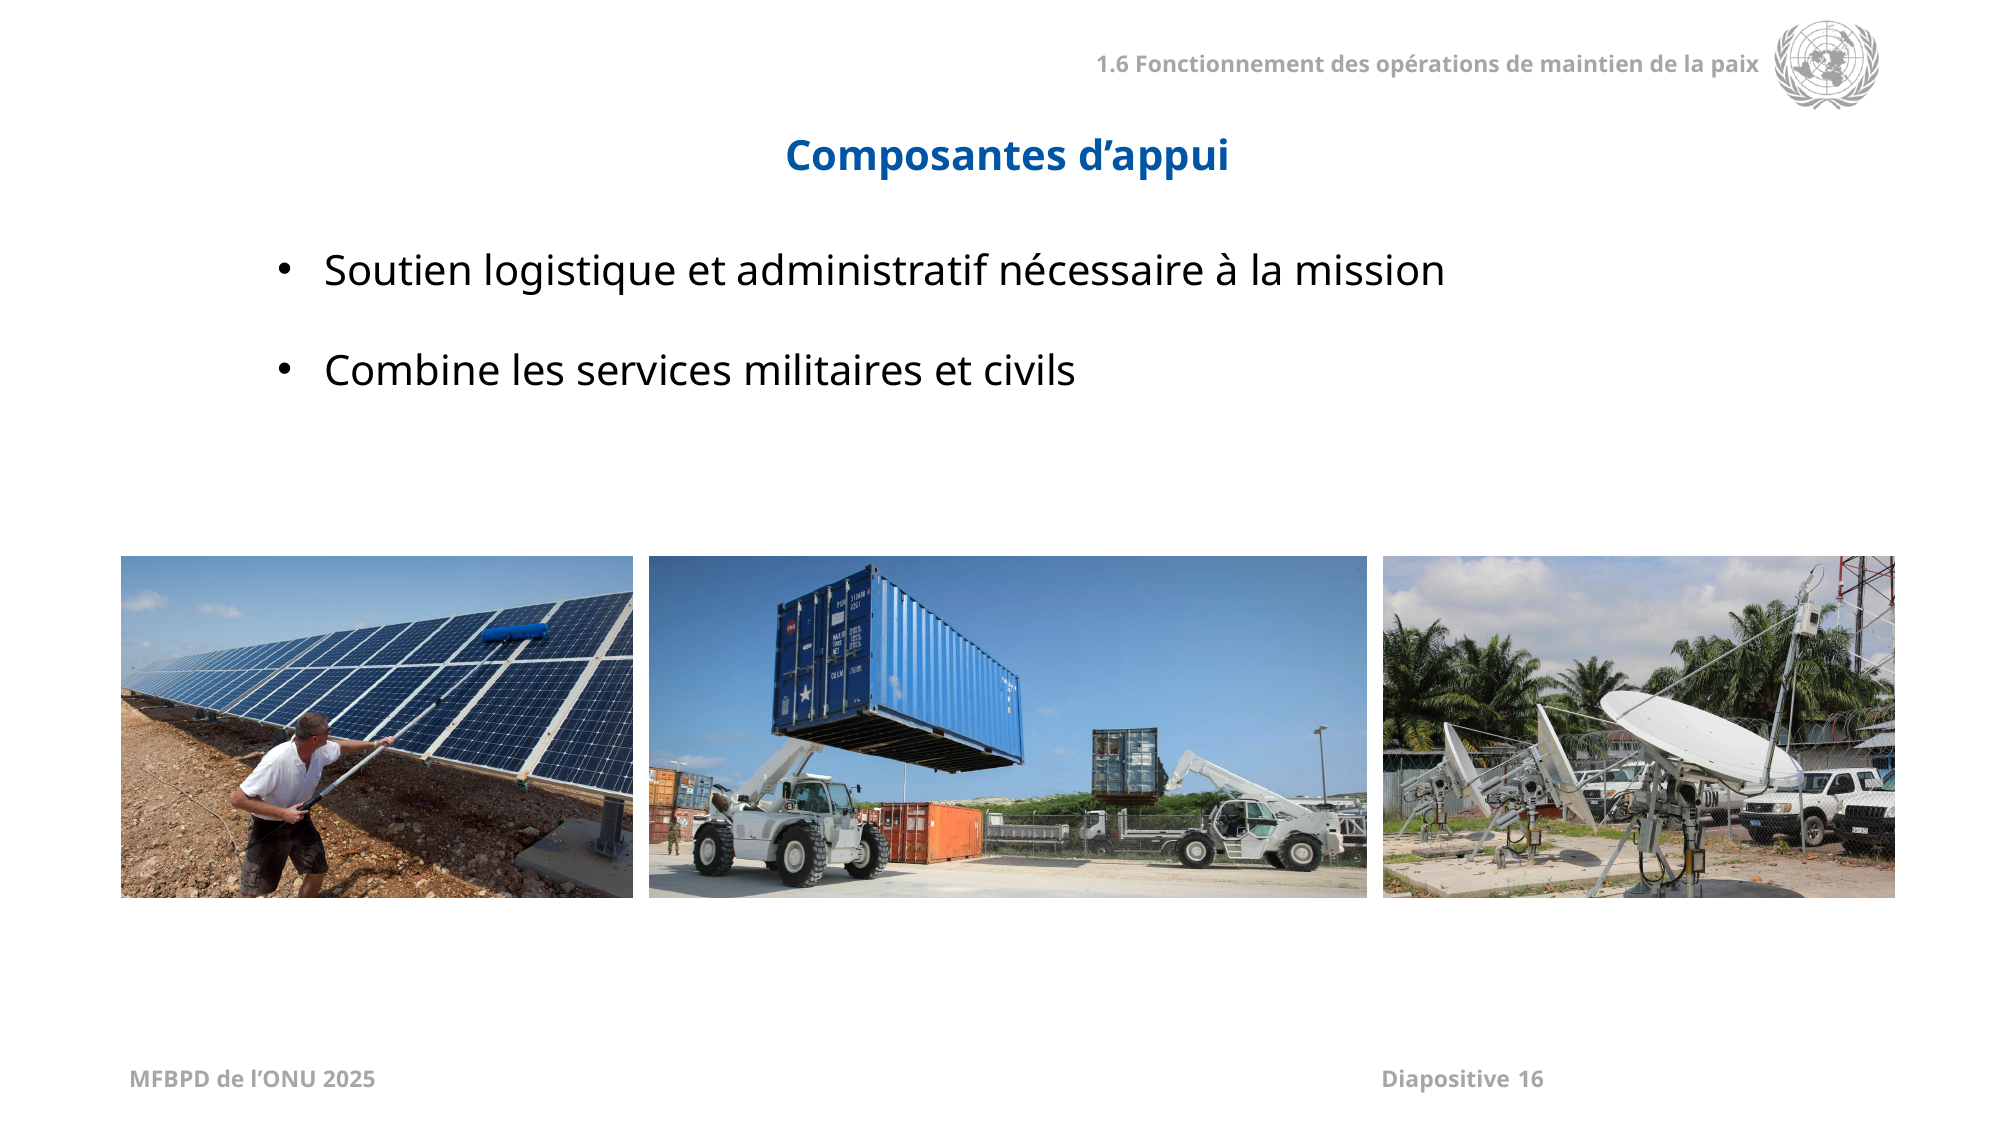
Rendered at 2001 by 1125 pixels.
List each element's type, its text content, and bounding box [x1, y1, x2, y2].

text_box Soutien logistique et administratif nécessaire à la mission Combine les services militaires et civils [262, 235, 1739, 401]
picture [121, 556, 633, 898]
text_box Composantes d’appui [218, 121, 1797, 187]
picture [649, 556, 1367, 899]
picture [1383, 556, 1895, 899]
